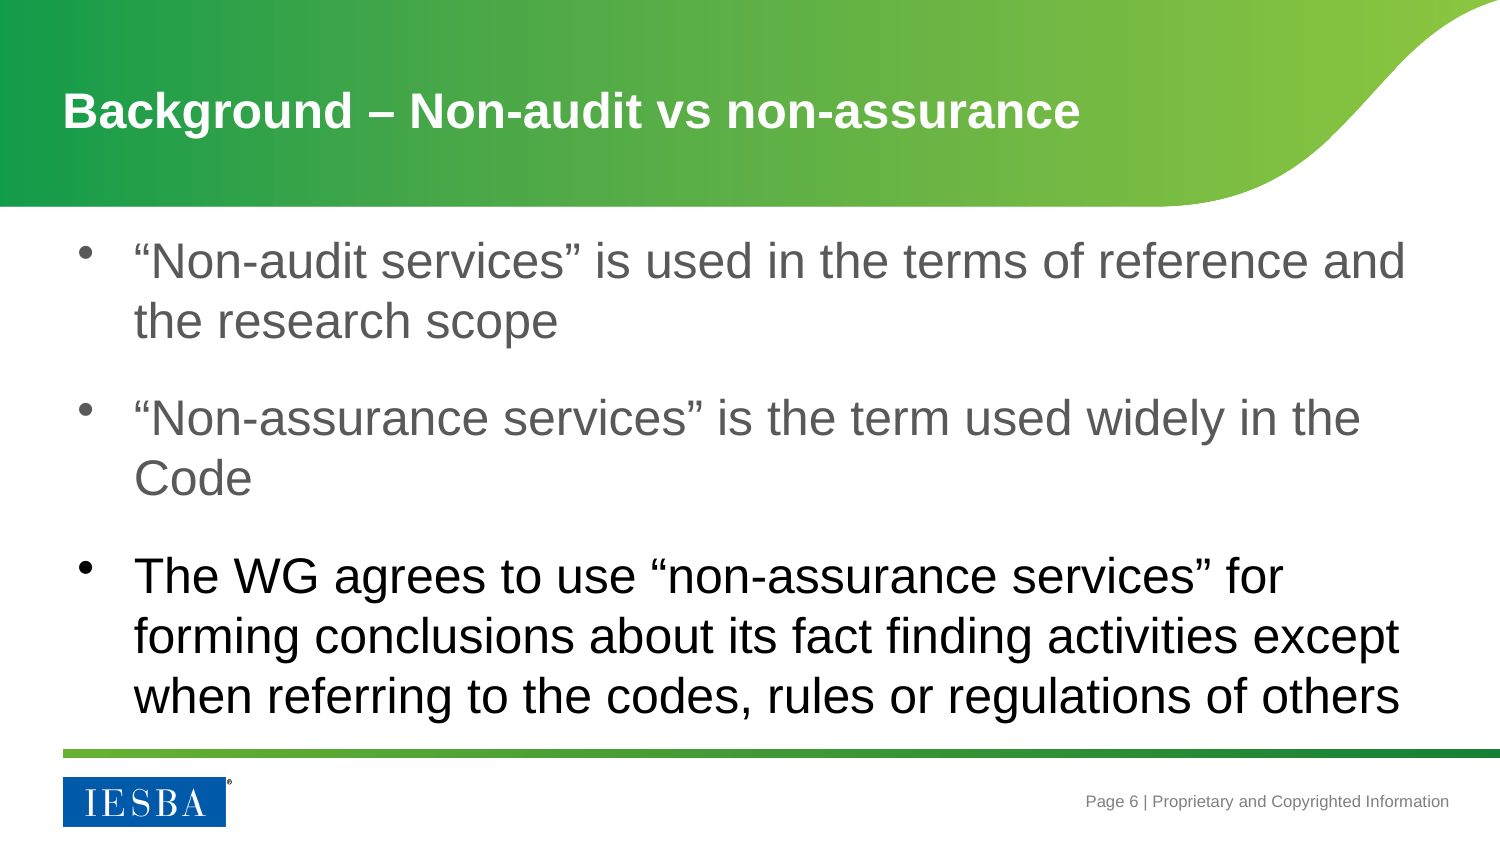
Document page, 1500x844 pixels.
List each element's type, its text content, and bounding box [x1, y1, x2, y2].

picture [0, 0, 1500, 207]
picture [63, 777, 232, 827]
list “Non-audit services” is used in the terms of reference and the research scope “Non-assurance services” is the term used widely in the Code The WG agrees to use “non-assurance services” for forming conclusions about its fact finding activities except when referring to the codes, rules or regulations of others [62, 220, 1450, 724]
title Background – Non-audit vs non-assurance [62, 75, 1300, 142]
